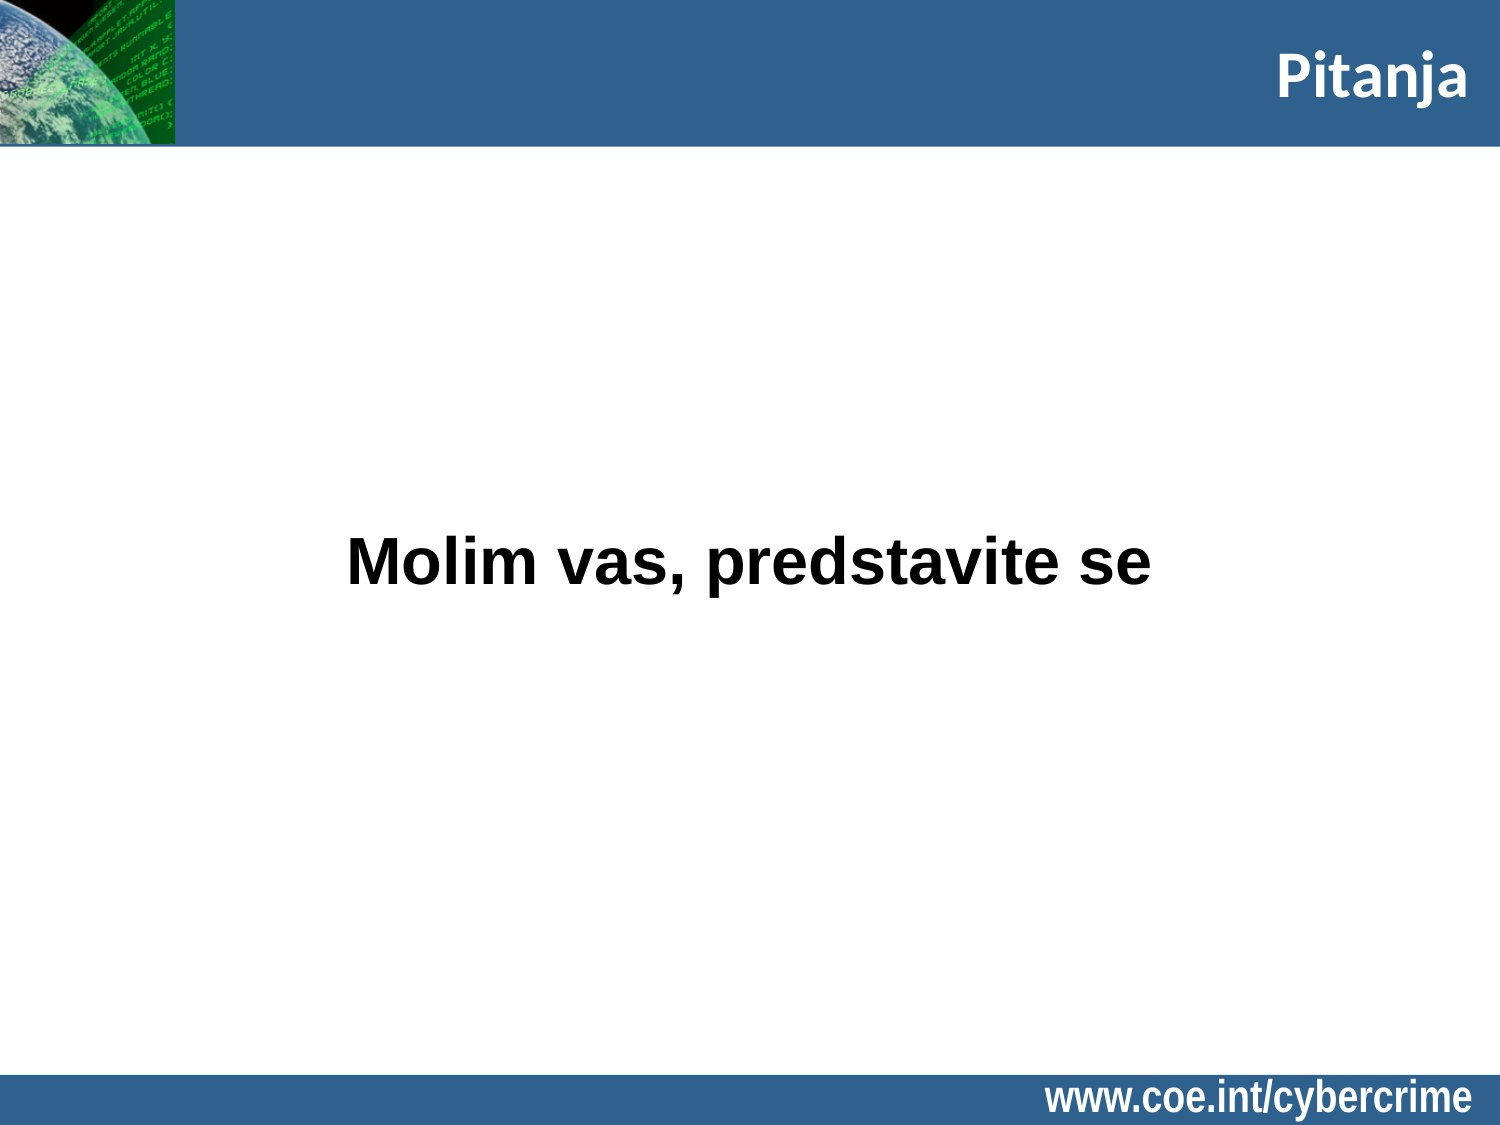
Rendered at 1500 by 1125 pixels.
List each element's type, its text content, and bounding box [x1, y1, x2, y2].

picture [0, 0, 175, 144]
text_box Molim vas, predstavite se [50, 525, 1450, 605]
text_box [0, 1073, 1030, 1125]
text_box www.coe.int/cybercrime [1030, 1059, 1500, 1125]
text_box Pitanja [177, 0, 1500, 149]
